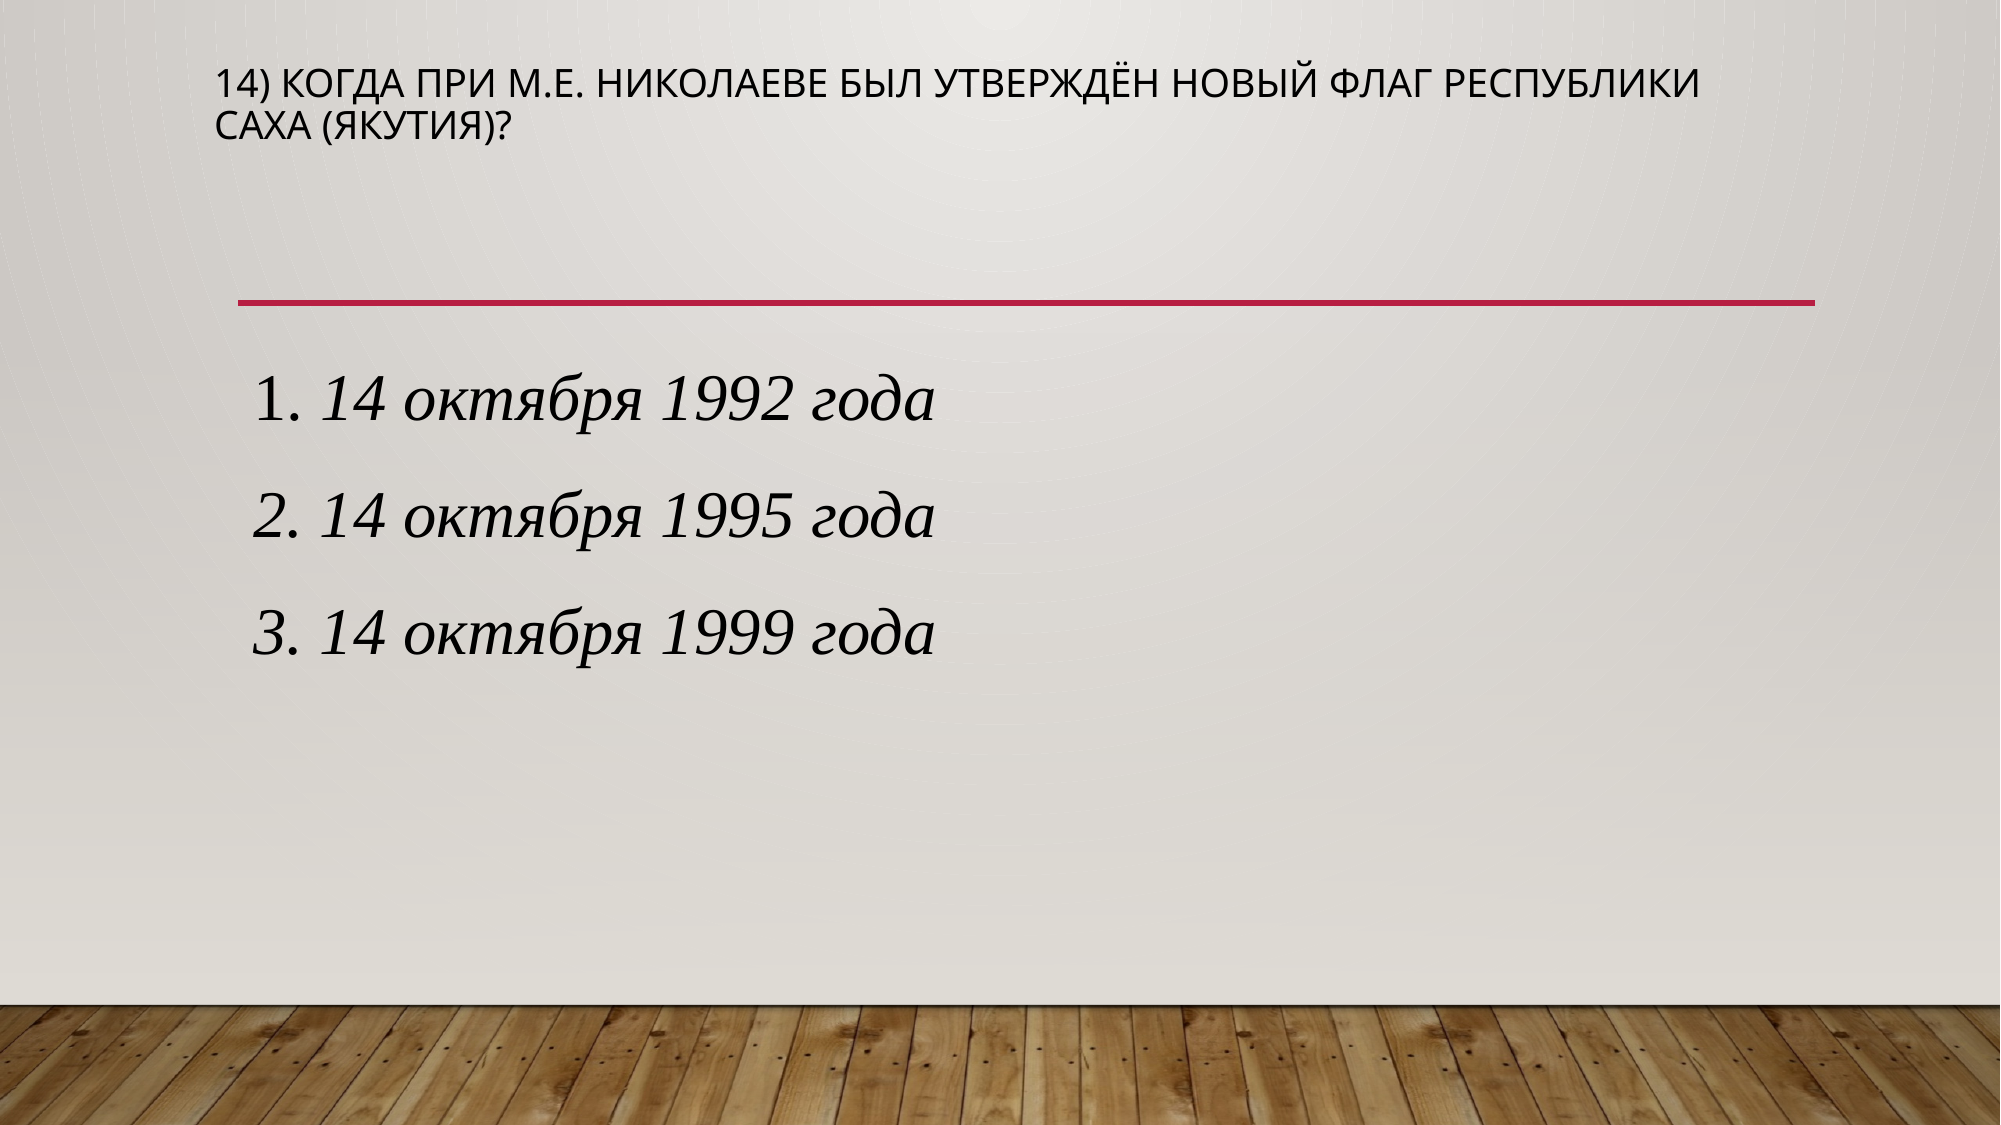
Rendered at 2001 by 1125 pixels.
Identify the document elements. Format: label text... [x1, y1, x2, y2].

list 1. 14 октября 1992 года 2. 14 октября 1995 года 3. 14 октября 1999 года [238, 330, 1814, 897]
title 14) Когда при М.Е. николаеве был утверждён новый флаг Республики Саха (Якутия)? [199, 56, 1775, 229]
picture [0, 1005, 2000, 1125]
